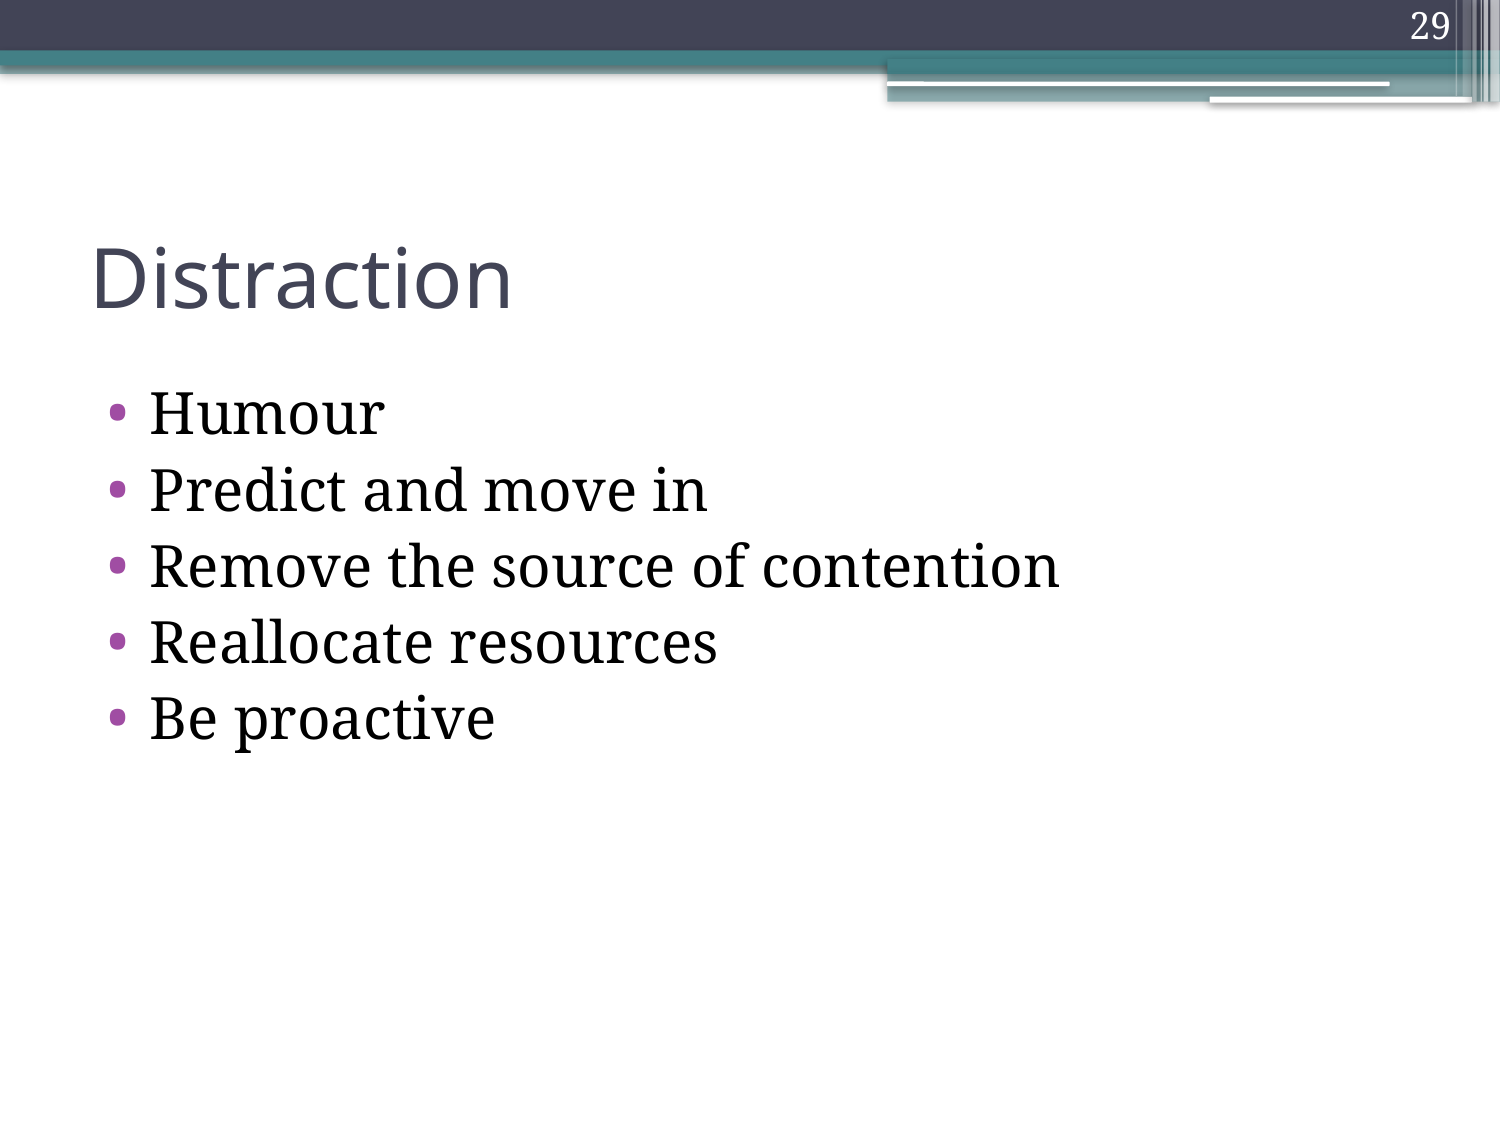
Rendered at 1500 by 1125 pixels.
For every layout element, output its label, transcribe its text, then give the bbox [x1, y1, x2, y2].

list Humour Predict and move in Remove the source of contention Reallocate resources Be proactive [75, 368, 1425, 1079]
slide_number 29 [1341, 0, 1466, 61]
title Distraction [75, 187, 1425, 363]
